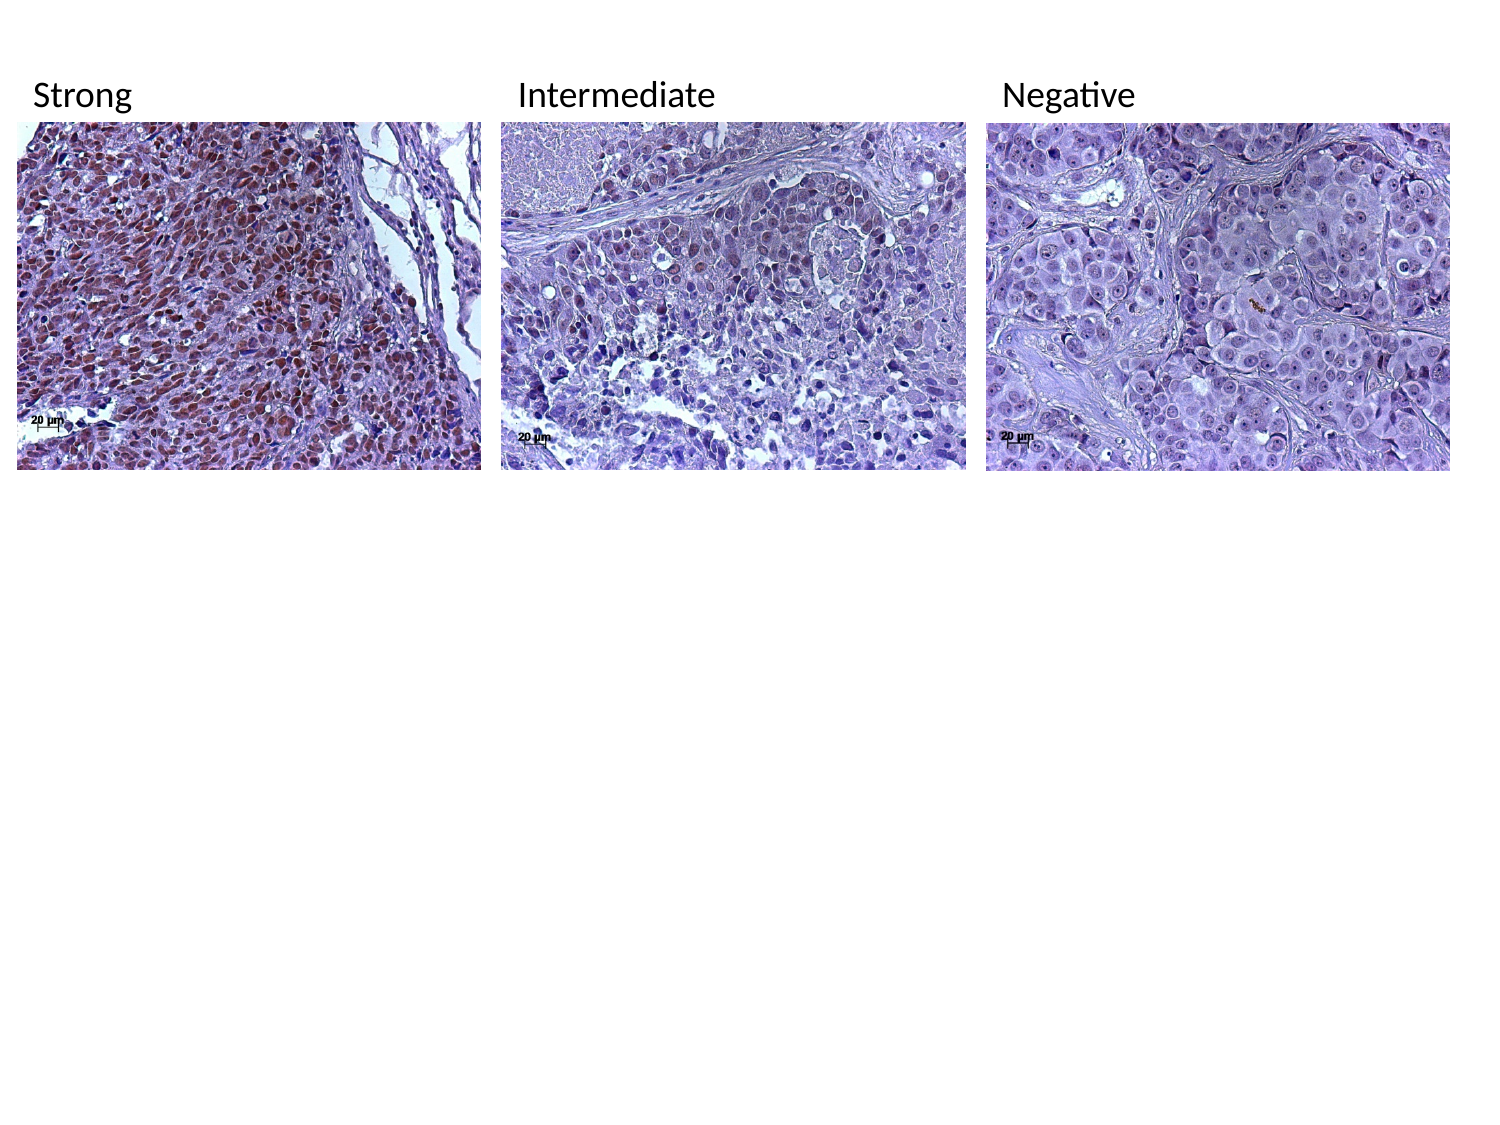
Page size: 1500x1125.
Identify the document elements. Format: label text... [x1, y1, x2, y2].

picture [985, 123, 1450, 471]
text_box Negative [987, 62, 1151, 121]
text_box Intermediate [503, 62, 732, 121]
picture [501, 122, 966, 471]
picture [17, 122, 482, 471]
text_box Strong [18, 62, 148, 121]
